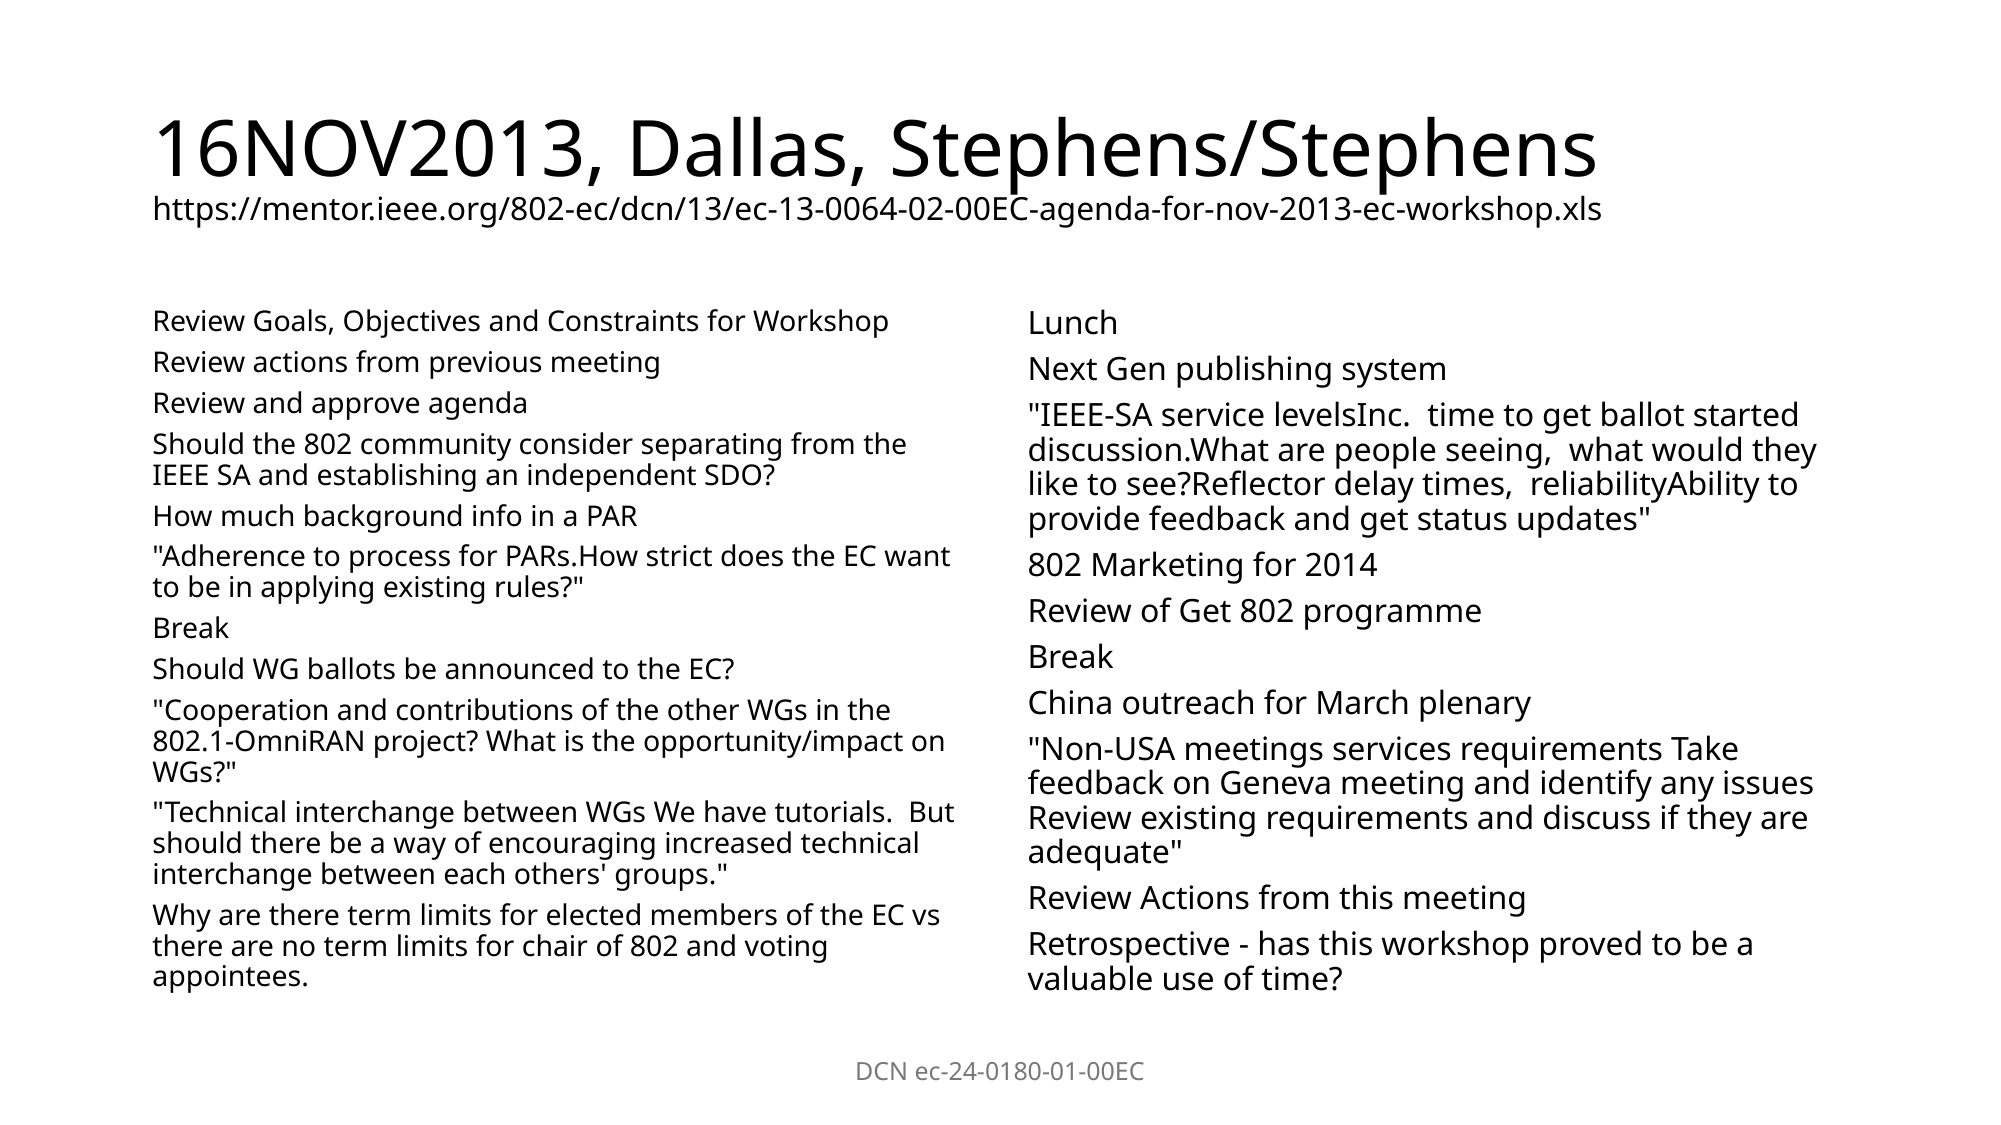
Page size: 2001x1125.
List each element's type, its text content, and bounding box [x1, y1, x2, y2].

footer DCN ec-24-0180-01-00EC [662, 1042, 1338, 1103]
title 16NOV2013, Dallas, Stephens/Stephens https://mentor.ieee.org/802-ec/dcn/13/ec-13-0064-02-00EC-agenda-for-nov-2013-ec-workshop.xls [137, 59, 1863, 278]
list Lunch Next Gen publishing system "IEEE-SA service levelsInc. time to get ballot started discussion.What are people seeing, what would they like to see?Reflector delay times, reliabilityAbility to provide feedback and get status updates" 802 Marketing for 2014 Review of Get 802 programme Break China outreach for March plenary "Non-USA meetings services requirements Take feedback on Geneva meeting and identify any issues Review existing requirements and discuss if they are adequate" Review Actions from this meeting Retrospective - has this workshop proved to be a valuable use of time? [1012, 299, 1863, 1014]
list Review Goals, Objectives and Constraints for Workshop Review actions from previous meeting Review and approve agenda Should the 802 community consider separating from the IEEE SA and establishing an independent SDO? How much background info in a PAR "Adherence to process for PARs.How strict does the EC want to be in applying existing rules?" Break Should WG ballots be announced to the EC? "Cooperation and contributions of the other WGs in the 802.1-OmniRAN project? What is the opportunity/impact on WGs?" "Technical interchange between WGs We have tutorials. But should there be a way of encouraging increased technical interchange between each others' groups." Why are there term limits for elected members of the EC vs there are no term limits for chair of 802 and voting appointees. [137, 299, 988, 1014]
